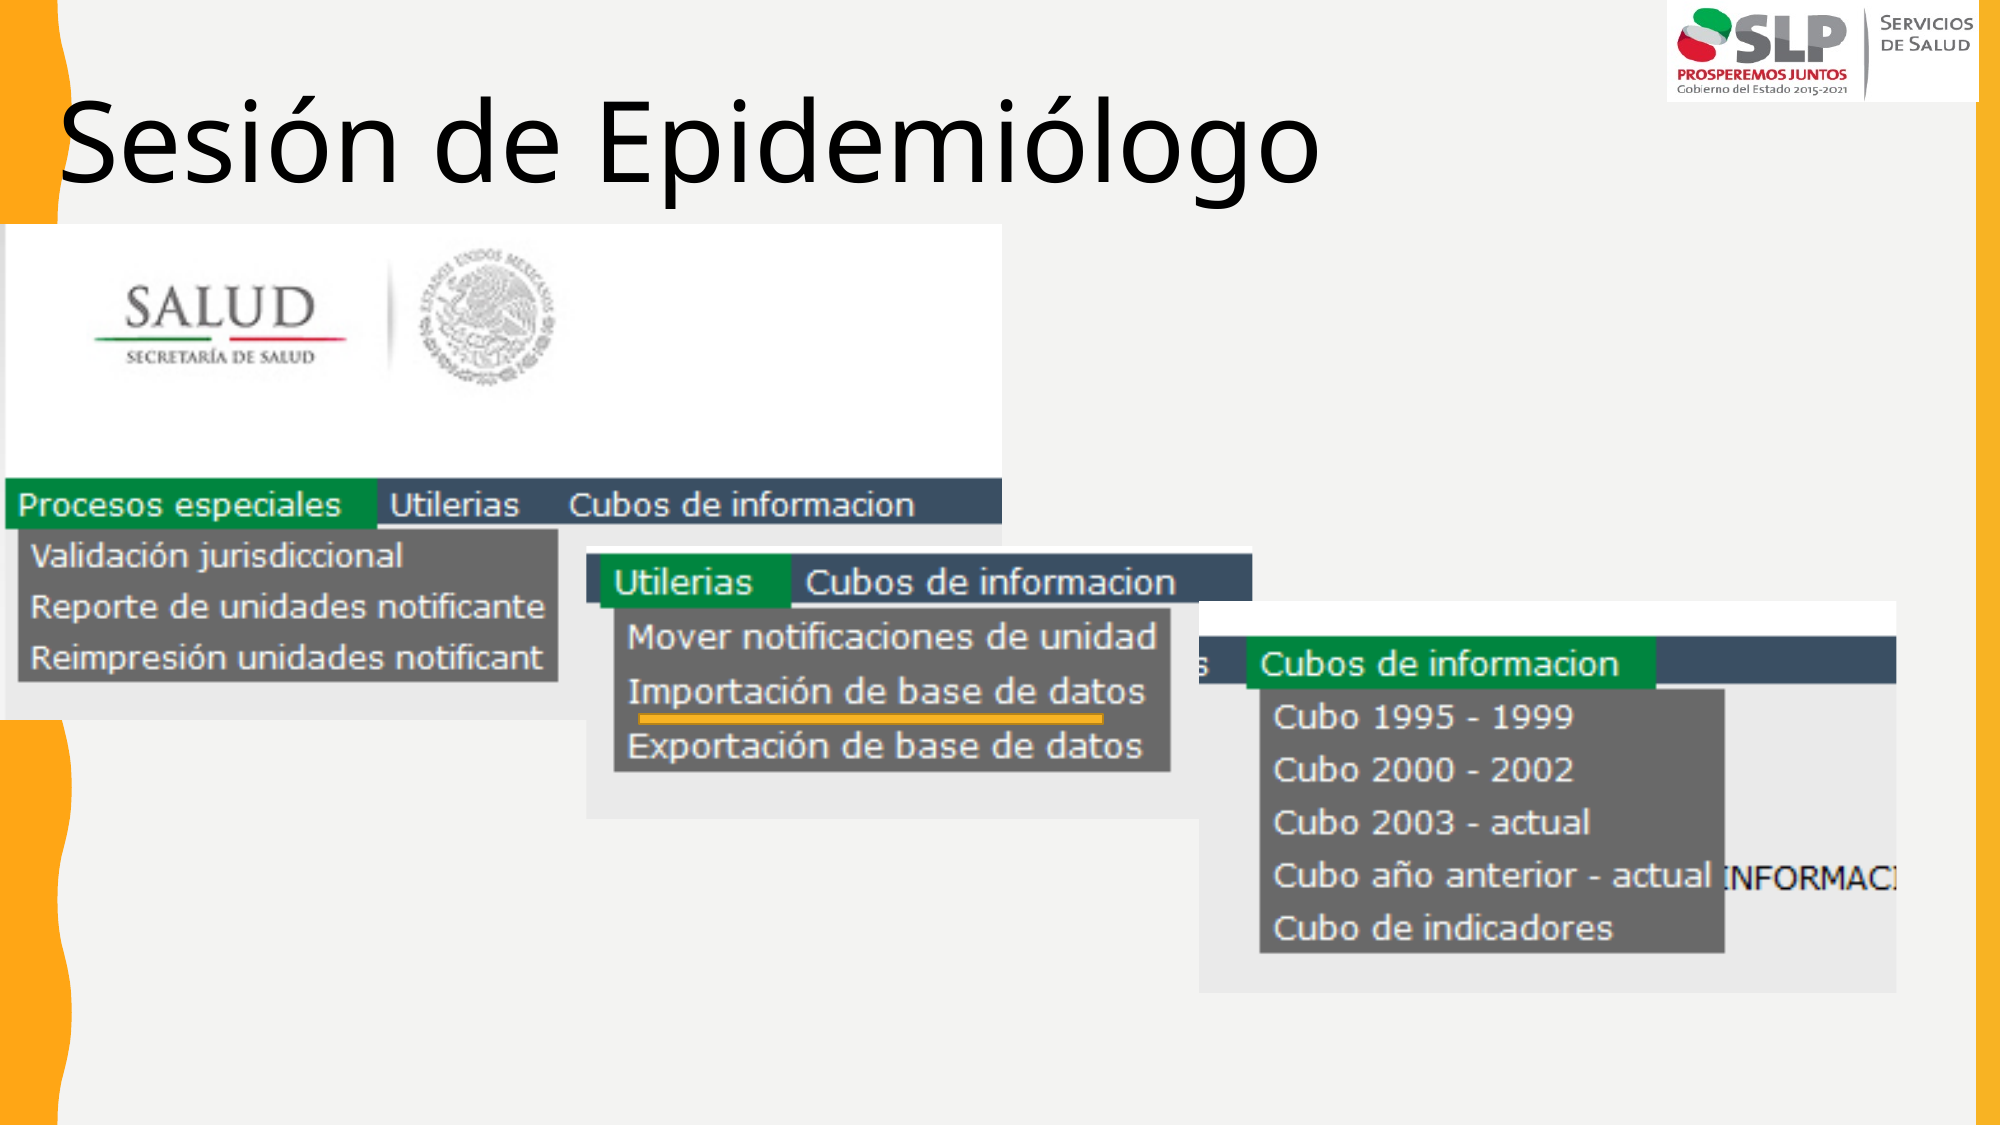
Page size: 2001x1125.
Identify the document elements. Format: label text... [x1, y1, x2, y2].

picture [0, 224, 1897, 993]
text_box Sesión de Epidemiólogo [42, 62, 1340, 213]
picture [1667, 0, 1979, 102]
